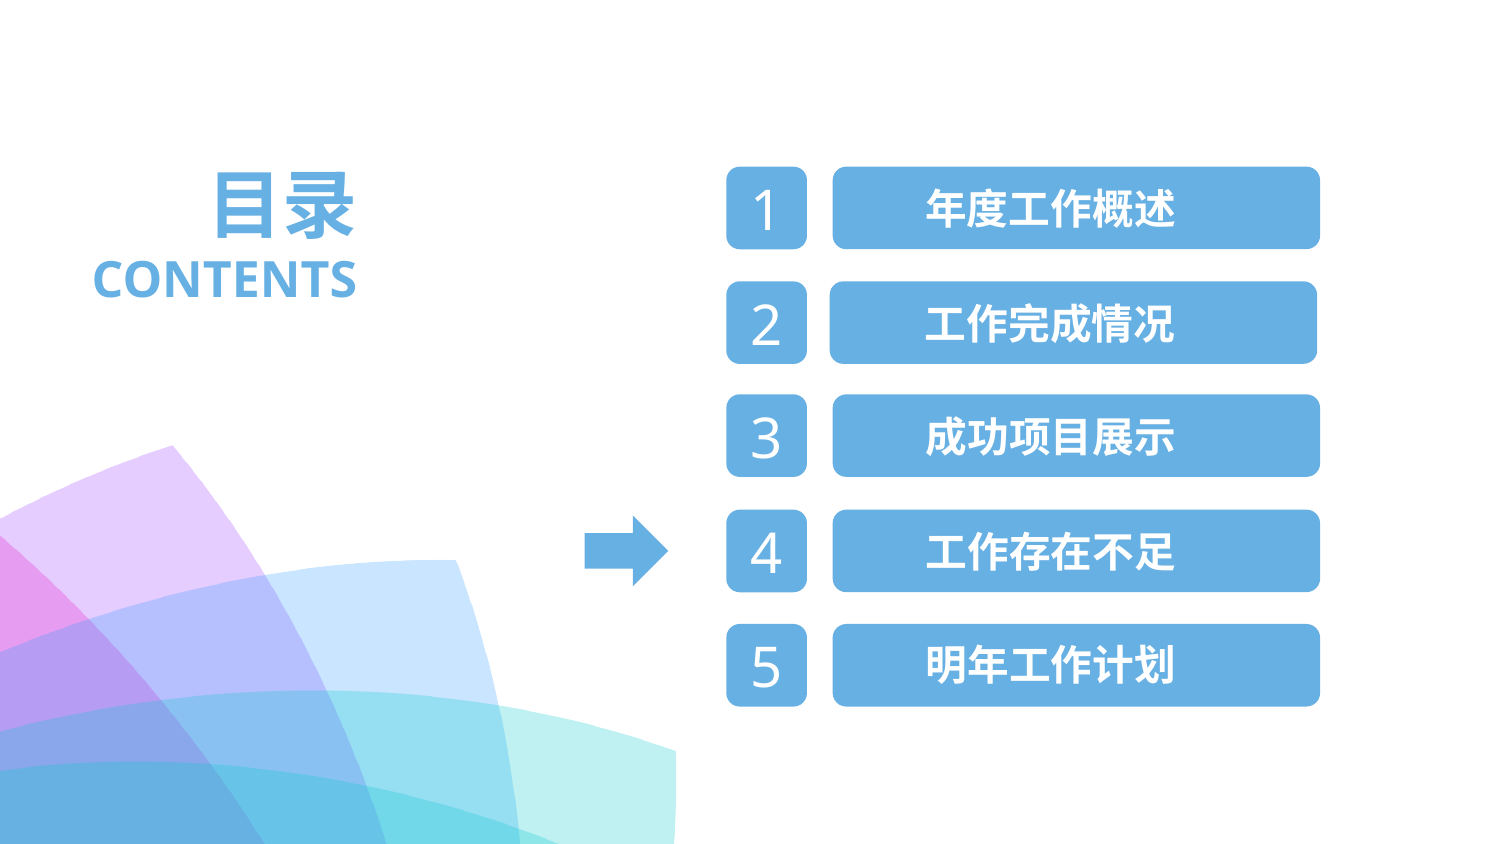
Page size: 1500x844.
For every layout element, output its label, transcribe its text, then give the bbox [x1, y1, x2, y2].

text_box 1 [724, 164, 810, 252]
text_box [829, 281, 1318, 365]
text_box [832, 394, 1321, 478]
text_box 3 [724, 392, 810, 426]
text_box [832, 623, 1321, 707]
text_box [832, 509, 1321, 593]
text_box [832, 166, 1321, 250]
text_box 目录 CONTENTS [17, 150, 372, 316]
picture [0, 428, 814, 844]
text_box 2 [724, 279, 810, 367]
